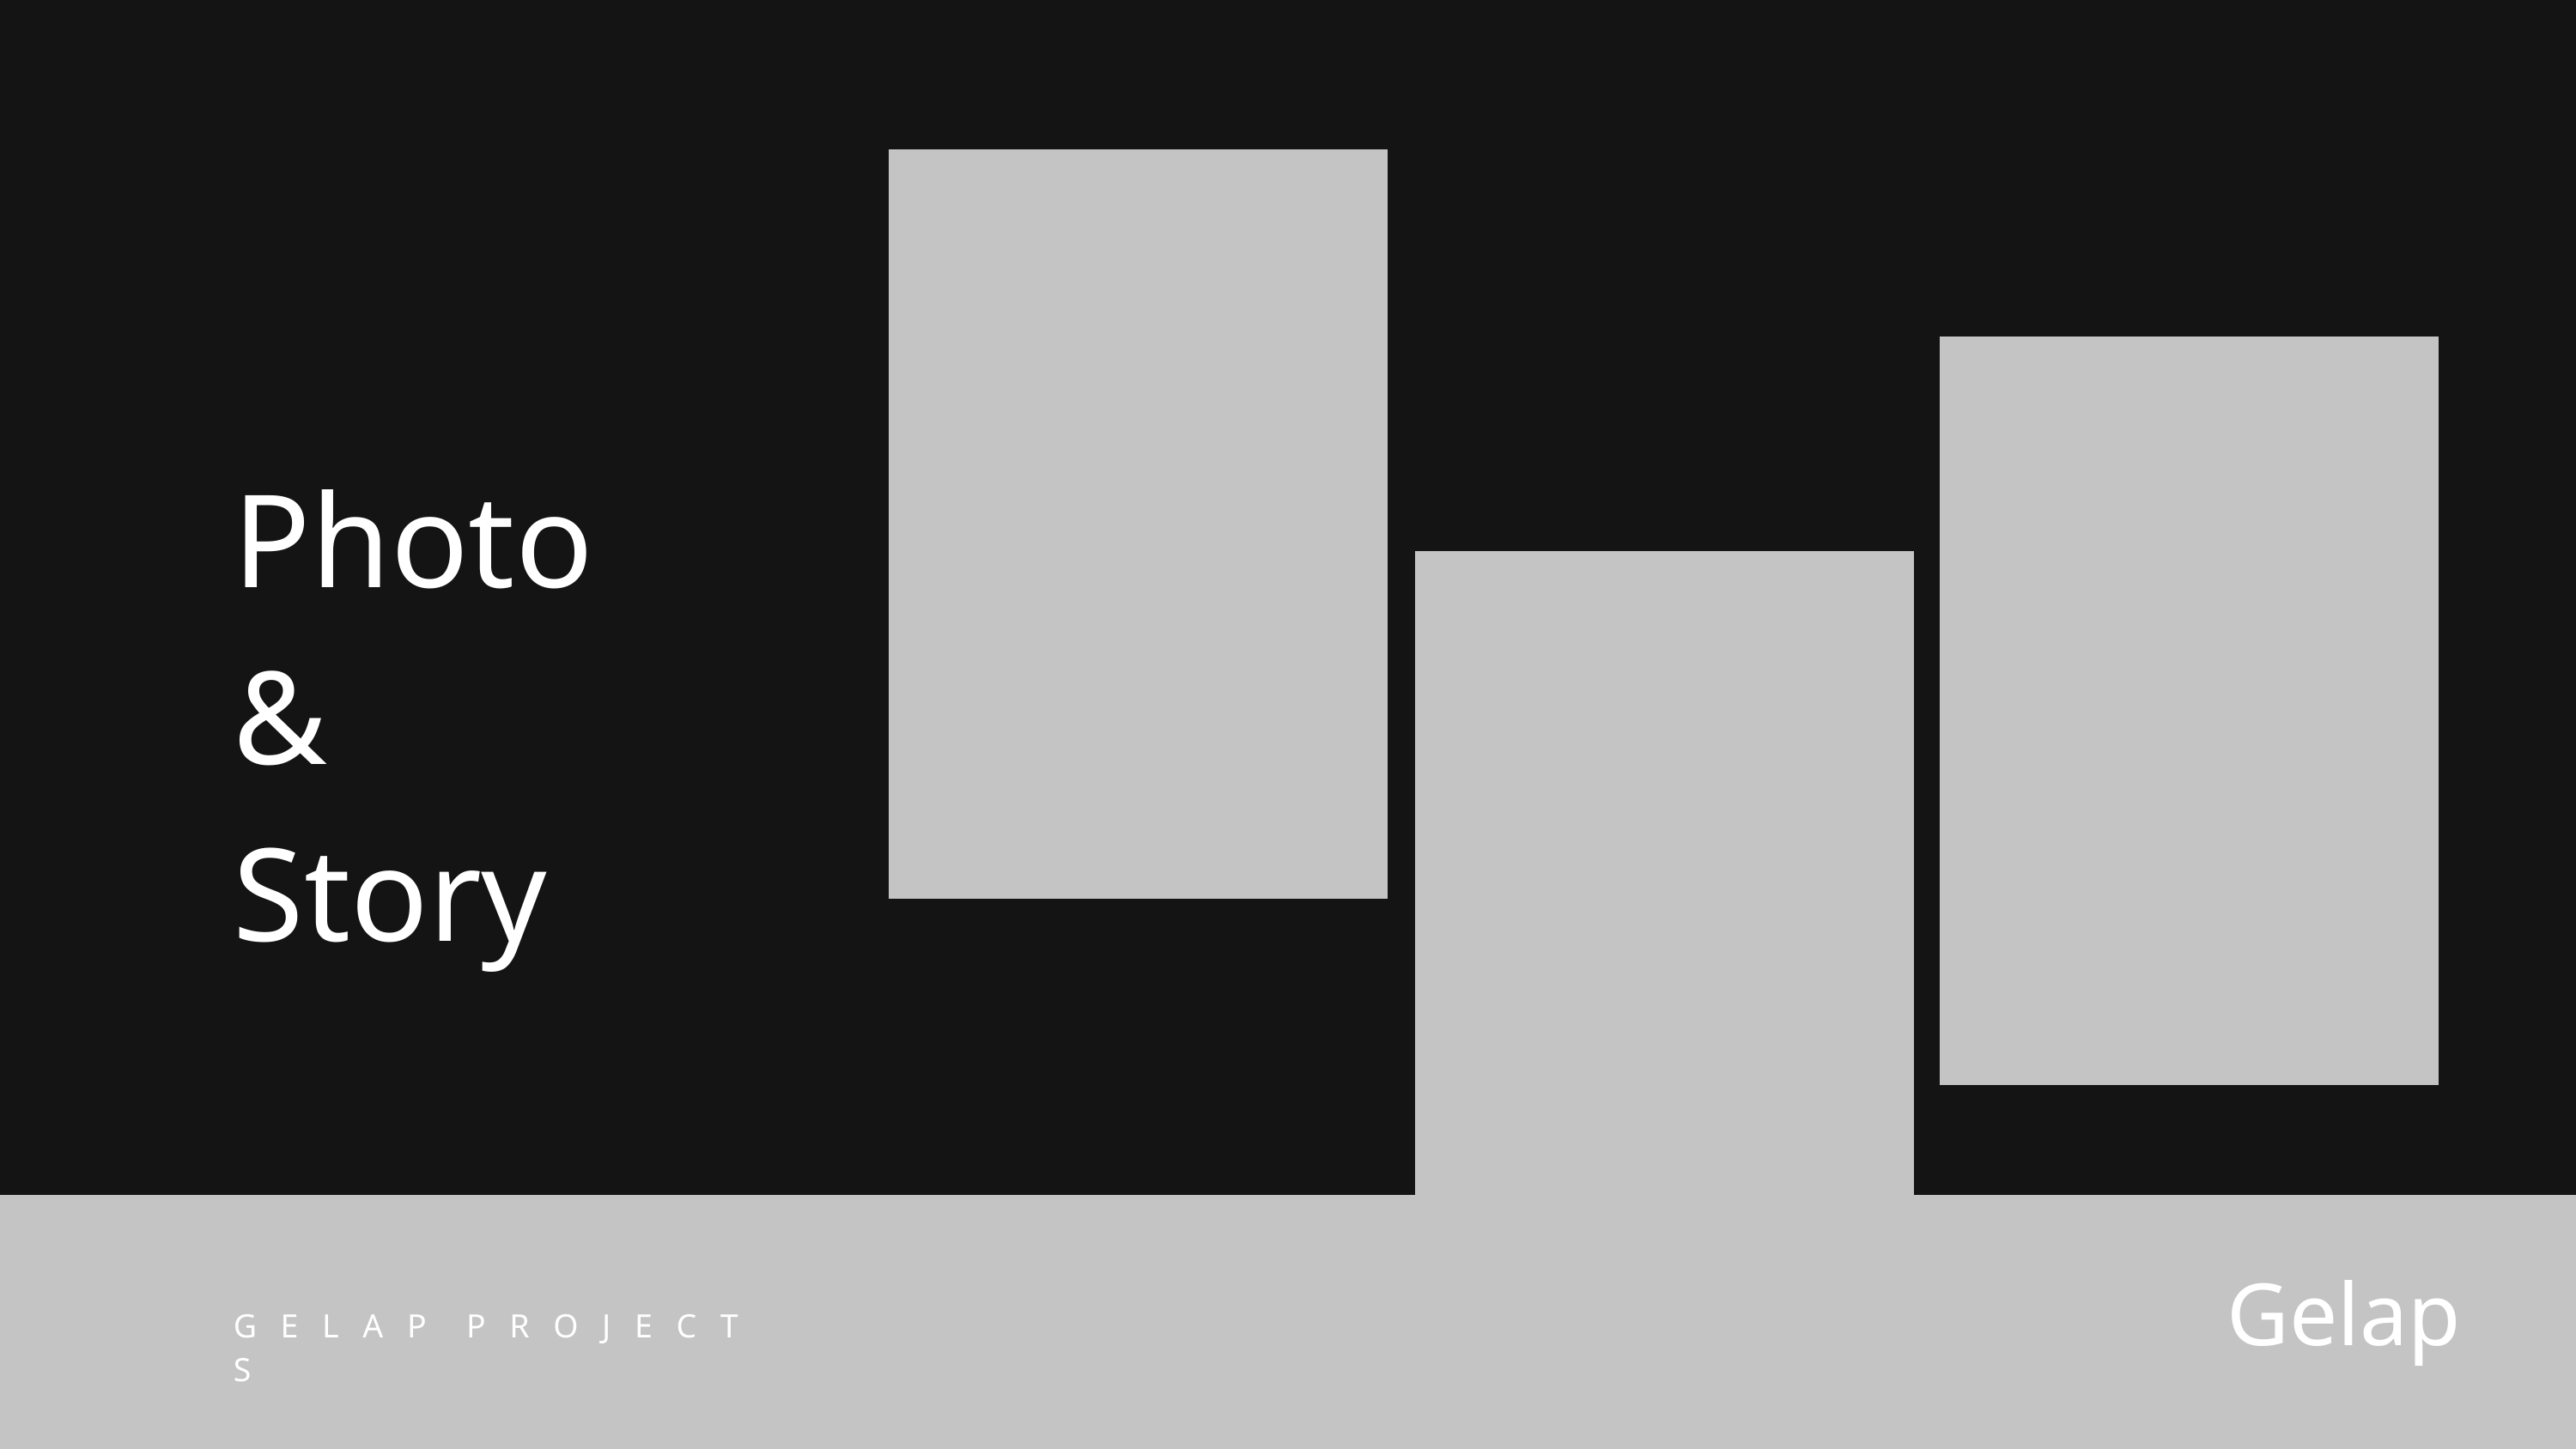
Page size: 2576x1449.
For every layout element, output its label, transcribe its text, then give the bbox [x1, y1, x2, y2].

text_box Photo & Story [233, 458, 663, 813]
picture [0, 551, 2576, 1449]
picture [889, 149, 1388, 899]
picture [1940, 336, 2439, 1085]
